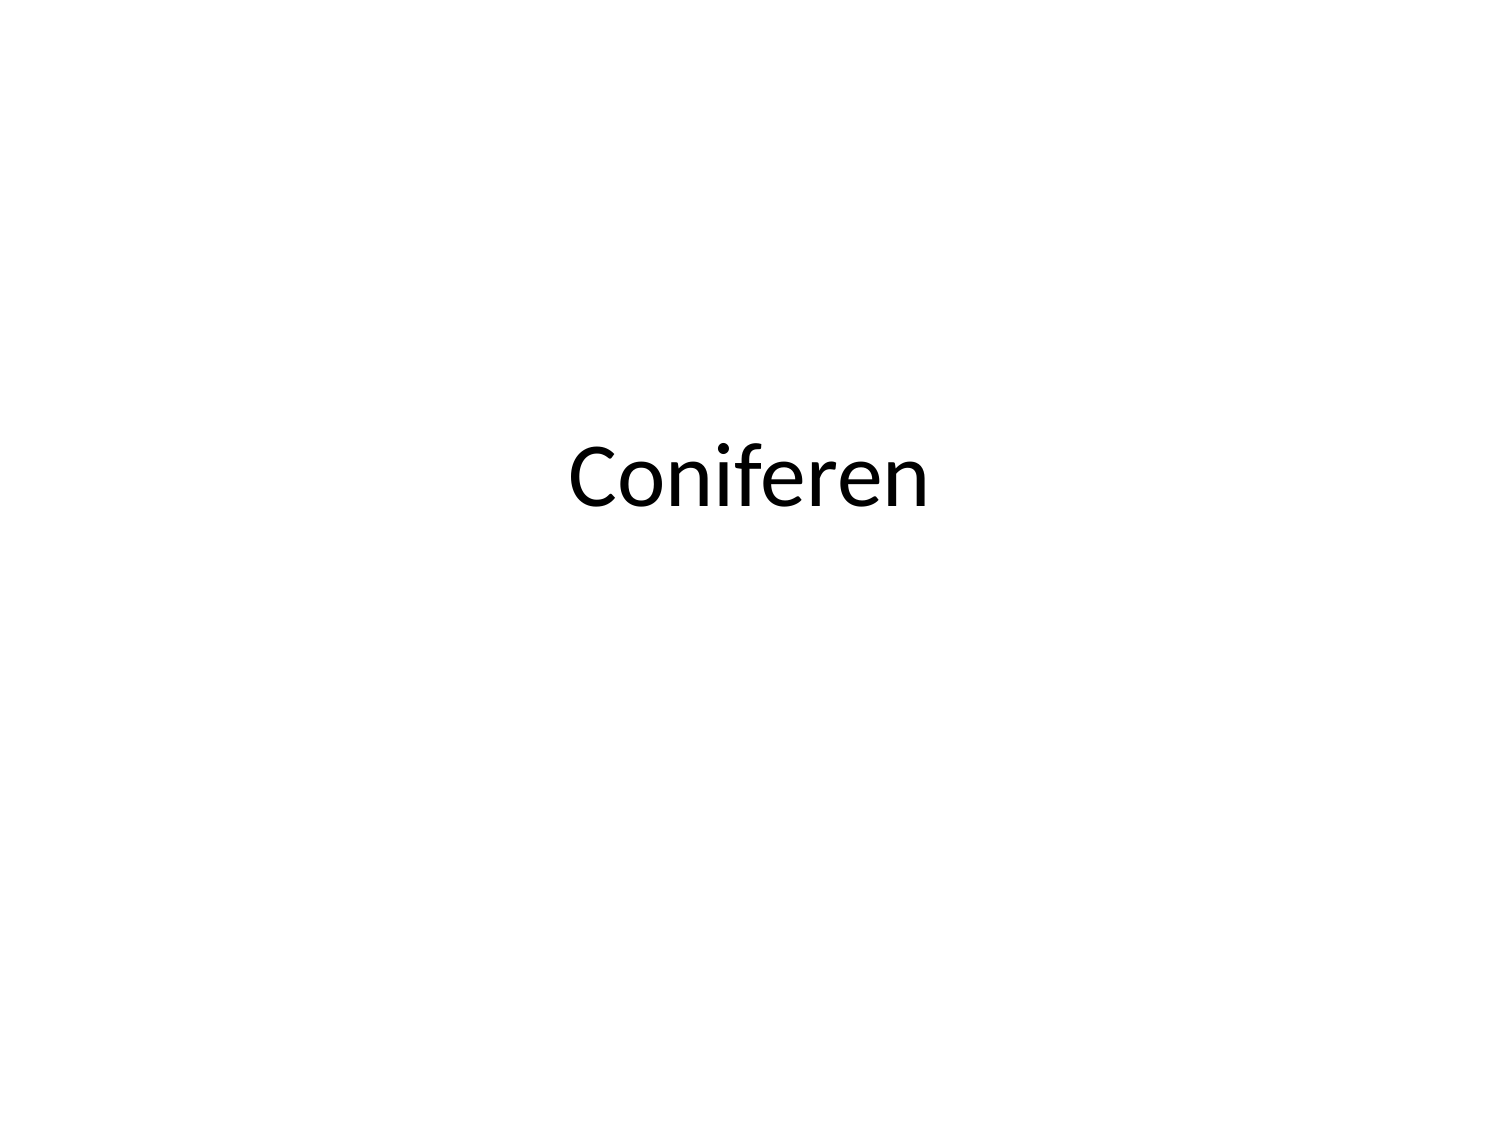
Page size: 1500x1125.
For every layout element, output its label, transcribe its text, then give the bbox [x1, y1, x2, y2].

title Coniferen [112, 349, 1388, 591]
